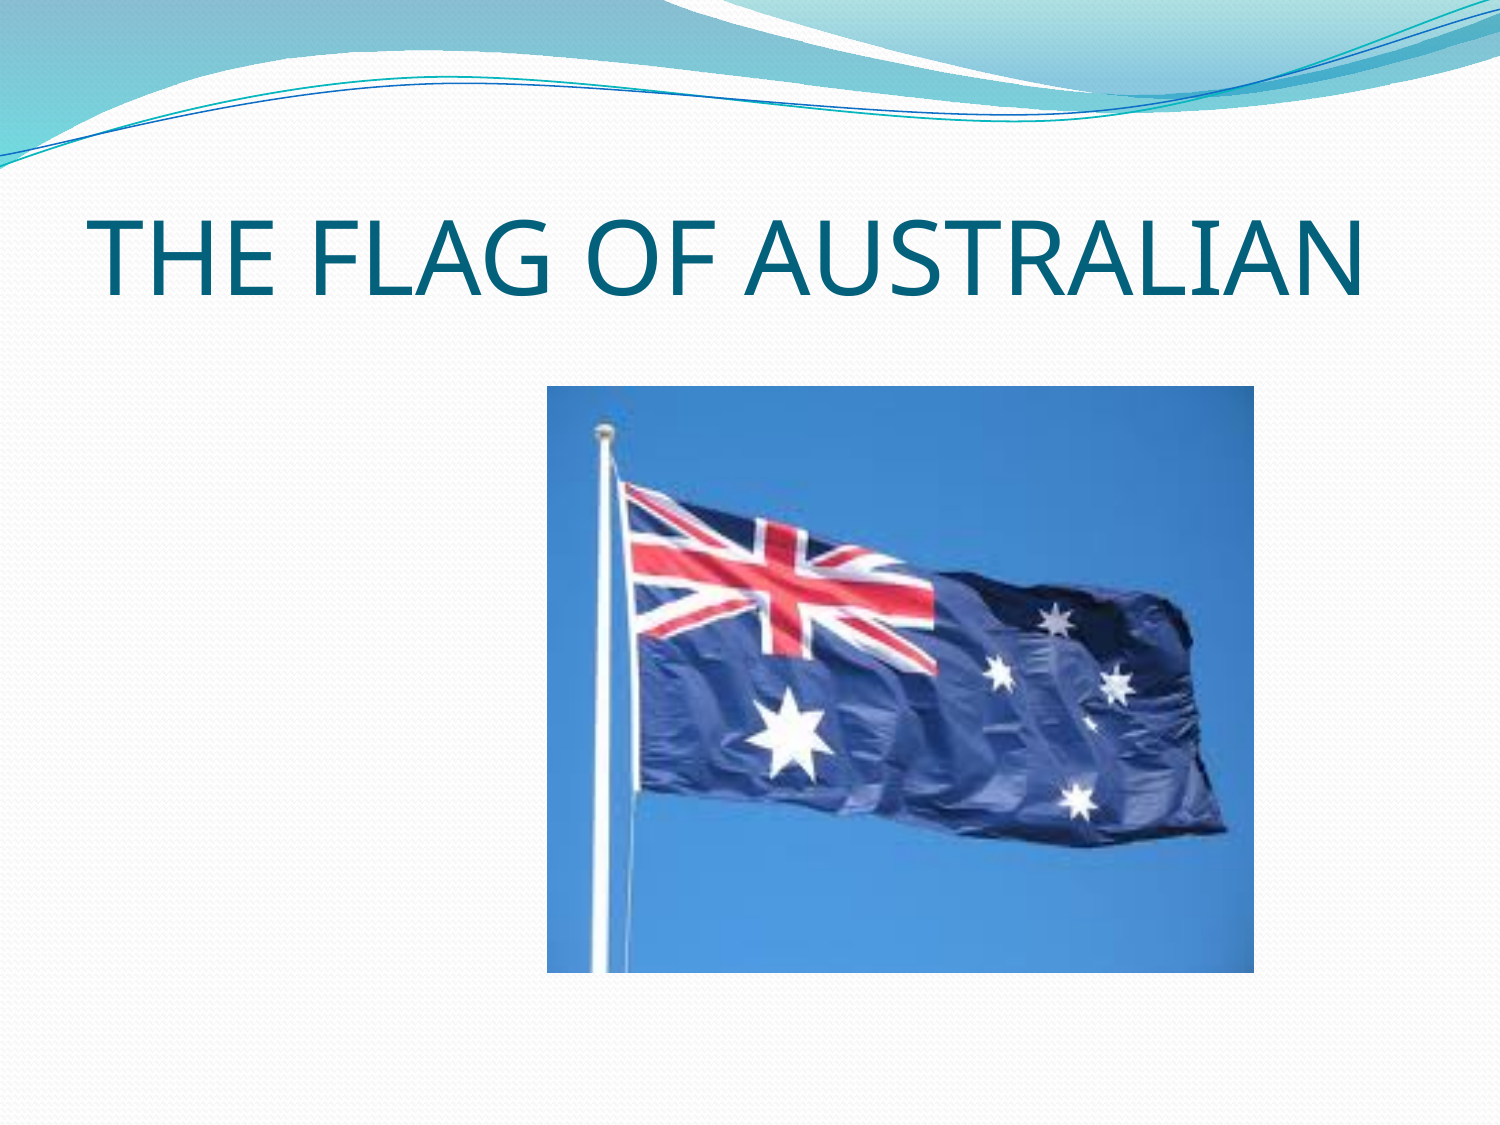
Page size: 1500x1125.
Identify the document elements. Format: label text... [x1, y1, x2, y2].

picture [547, 386, 1255, 973]
title THE FLAG OF AUSTRALIAN [46, 128, 1410, 317]
